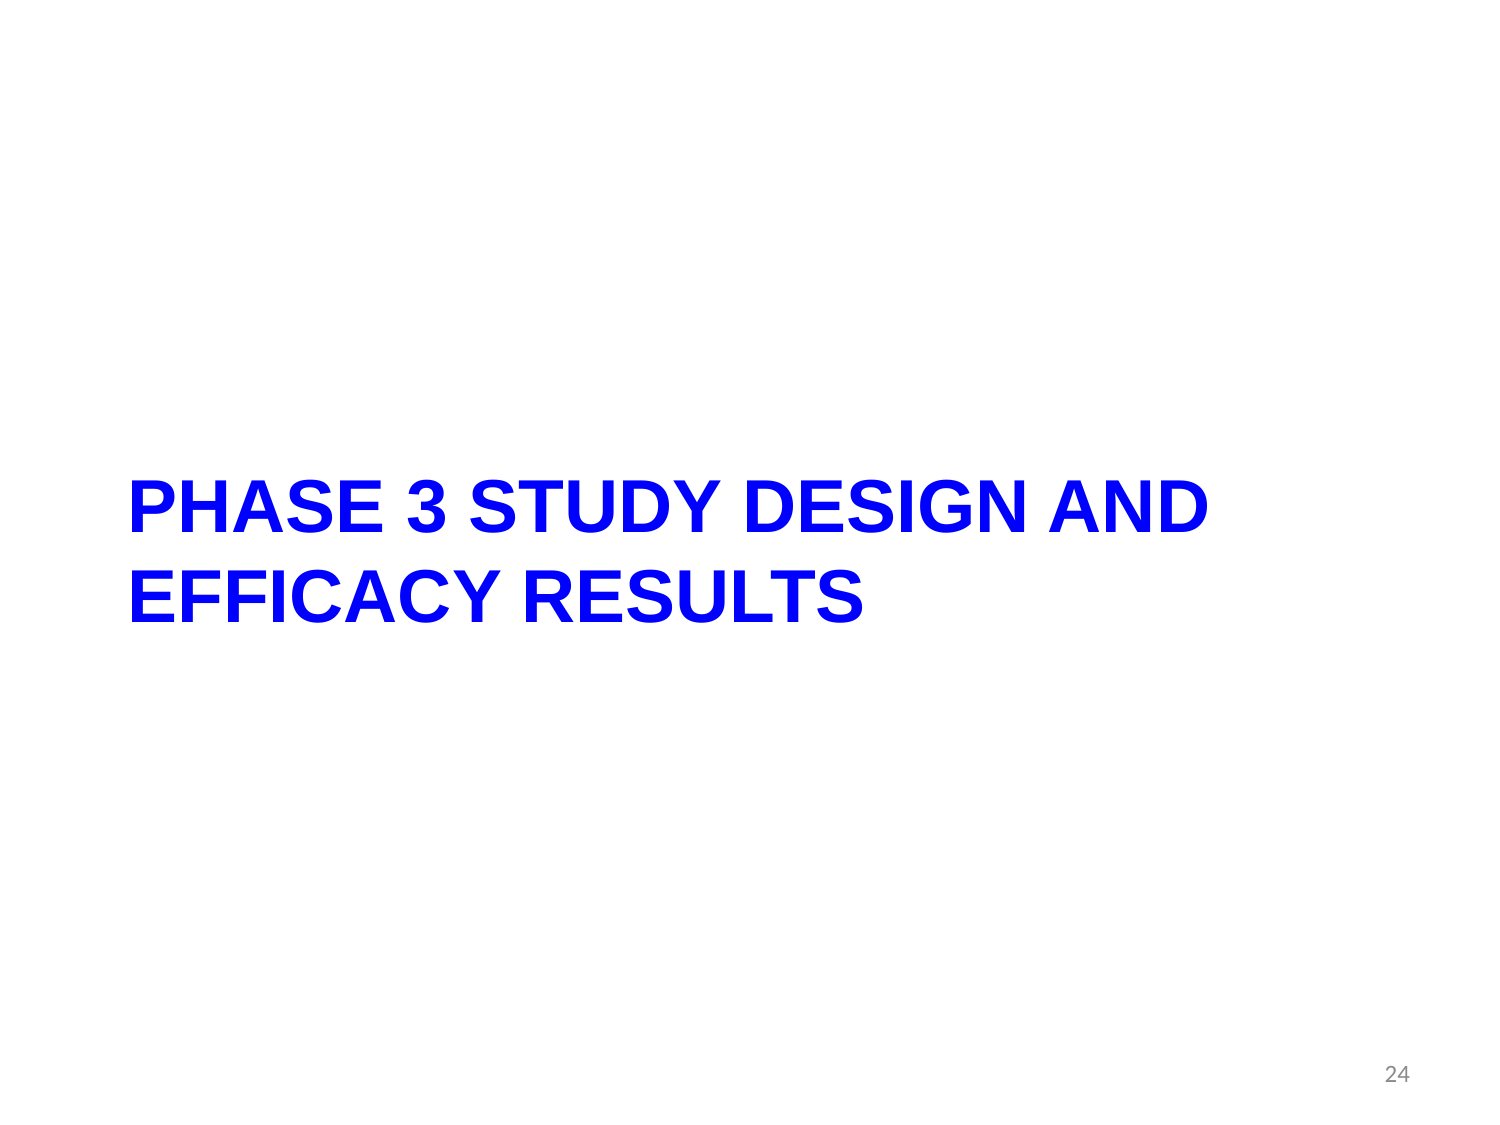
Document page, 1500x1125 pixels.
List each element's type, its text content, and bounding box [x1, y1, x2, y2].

slide_number 24 [1074, 1042, 1425, 1103]
title Phase 3 study Design and efficacy results [112, 450, 1388, 674]
